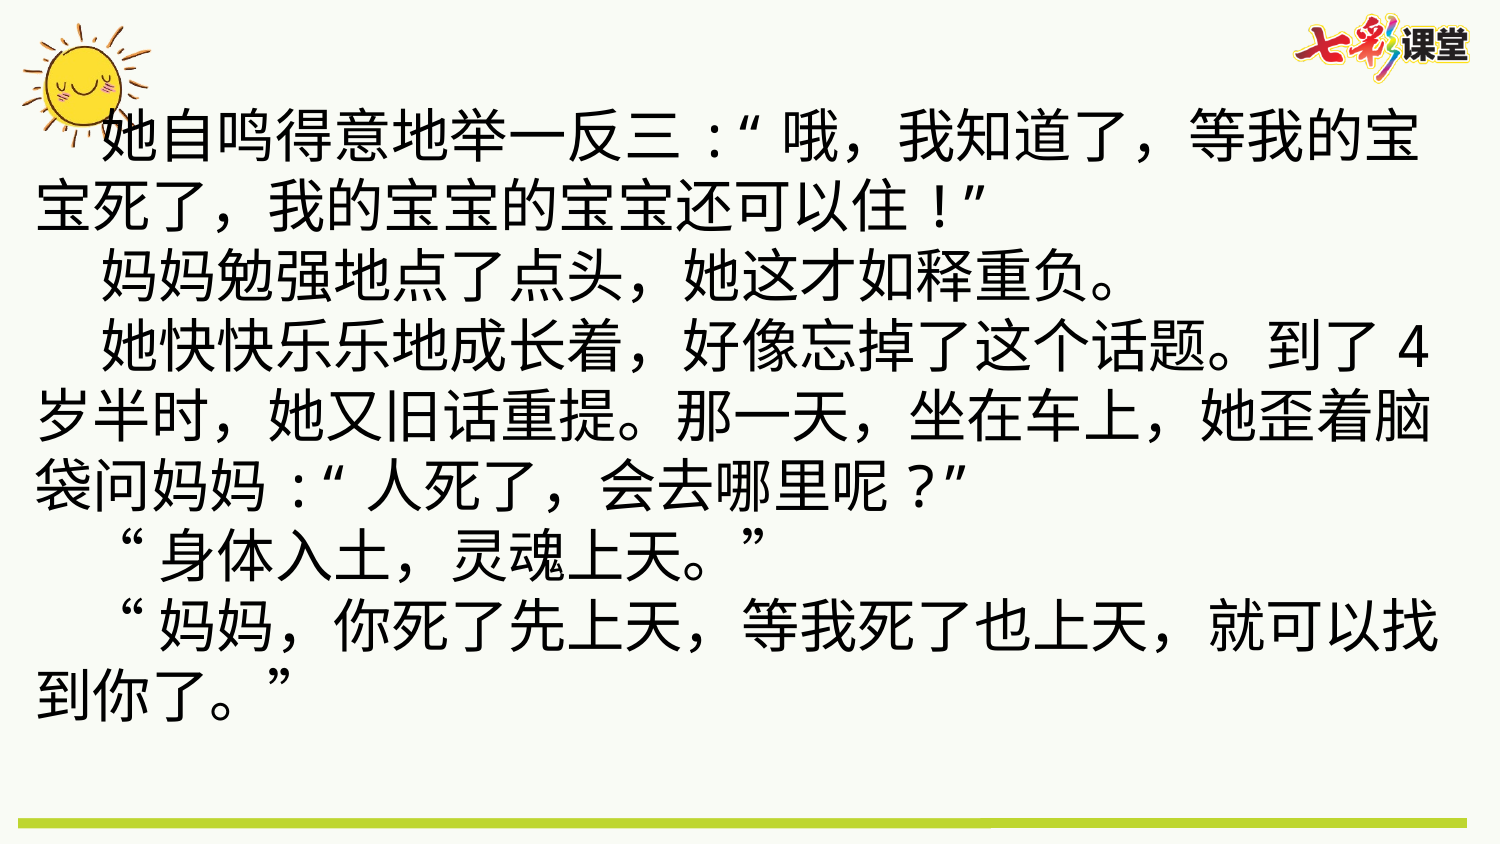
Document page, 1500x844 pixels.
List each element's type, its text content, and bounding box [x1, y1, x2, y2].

picture [0, 0, 173, 172]
text_box 她自鸣得意地举一反三:“哦，我知道了，等我的宝宝死了，我的宝宝的宝宝还可以住!” 妈妈勉强地点了点头，她这才如释重负。 她快快乐乐地成长着，好像忘掉了这个话题。到了4岁半时，她又旧话重提。那一天，坐在车上，她歪着脑袋问妈妈:“人死了，会去哪里呢?” “身体入土，灵魂上天。” “妈妈，你死了先上天，等我死了也上天，就可以找到你了。” [19, 91, 1481, 844]
picture [1291, 9, 1472, 87]
